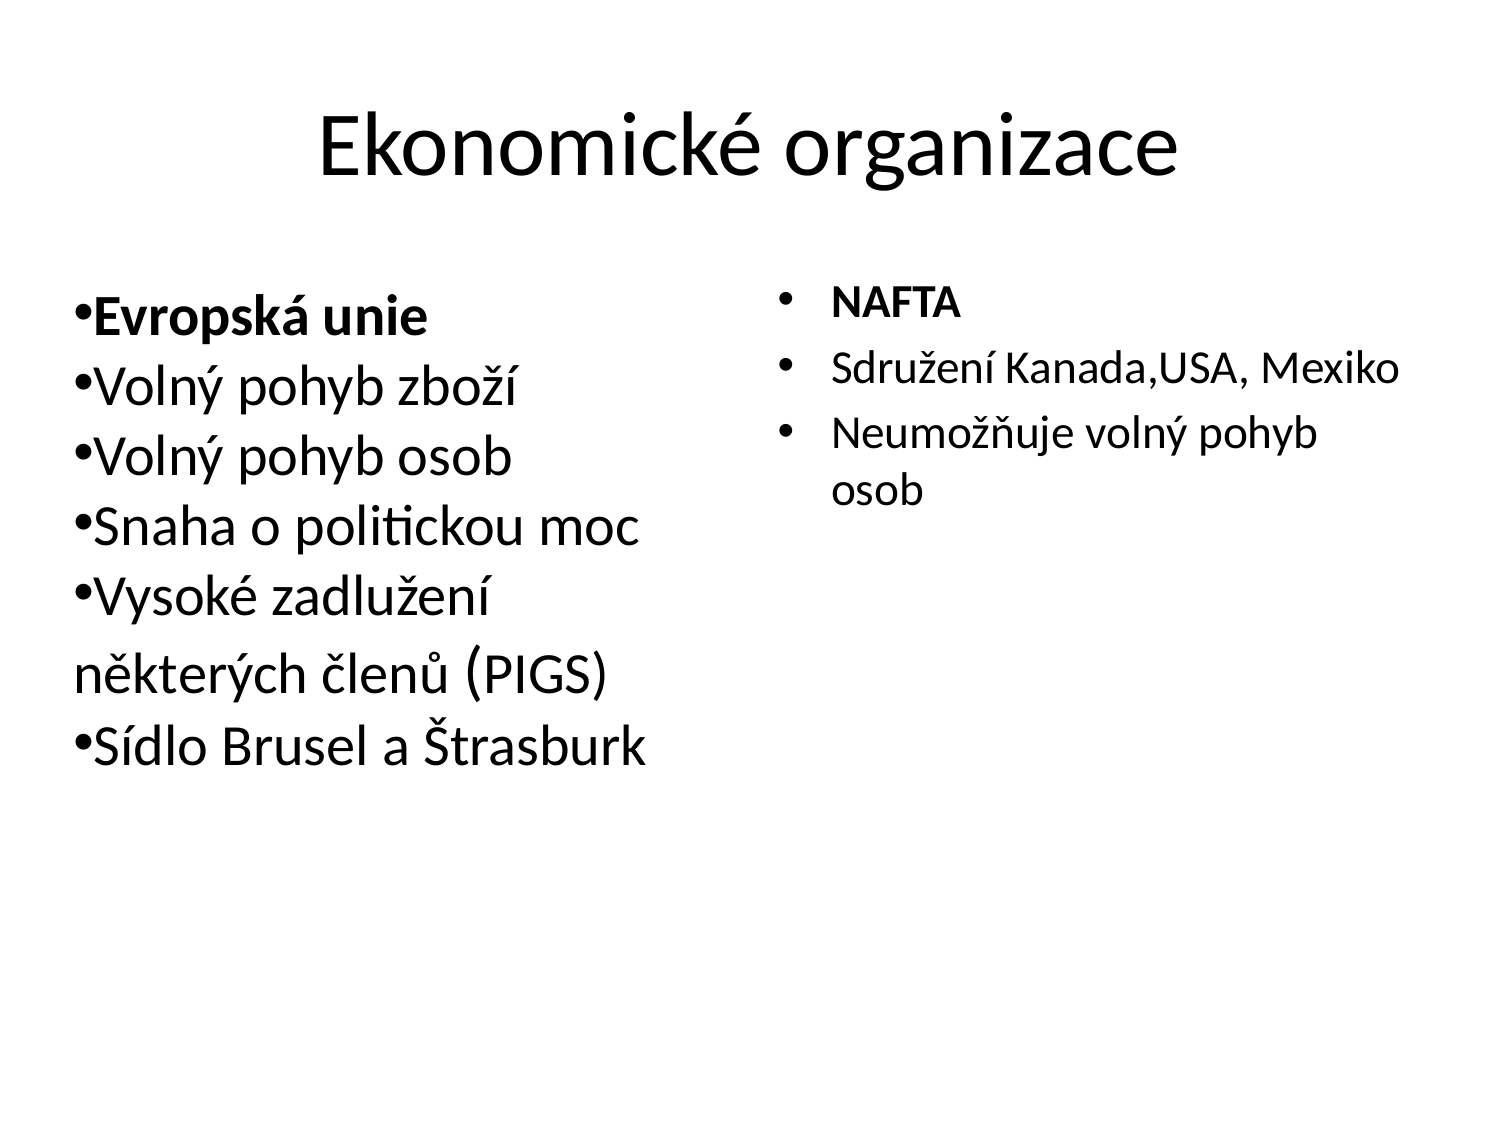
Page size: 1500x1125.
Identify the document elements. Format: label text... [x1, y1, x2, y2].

text_box Evropská unie Volný pohyb zboží Volný pohyb osob Snaha o politickou moc Vysoké zadlužení některých členů (PIGS) Sídlo Brusel a Štrasburk [58, 269, 727, 785]
title Ekonomické organizace [75, 45, 1425, 233]
list NAFTA Sdružení Kanada,USA, Mexiko Neumožňuje volný pohyb osob [762, 262, 1425, 563]
